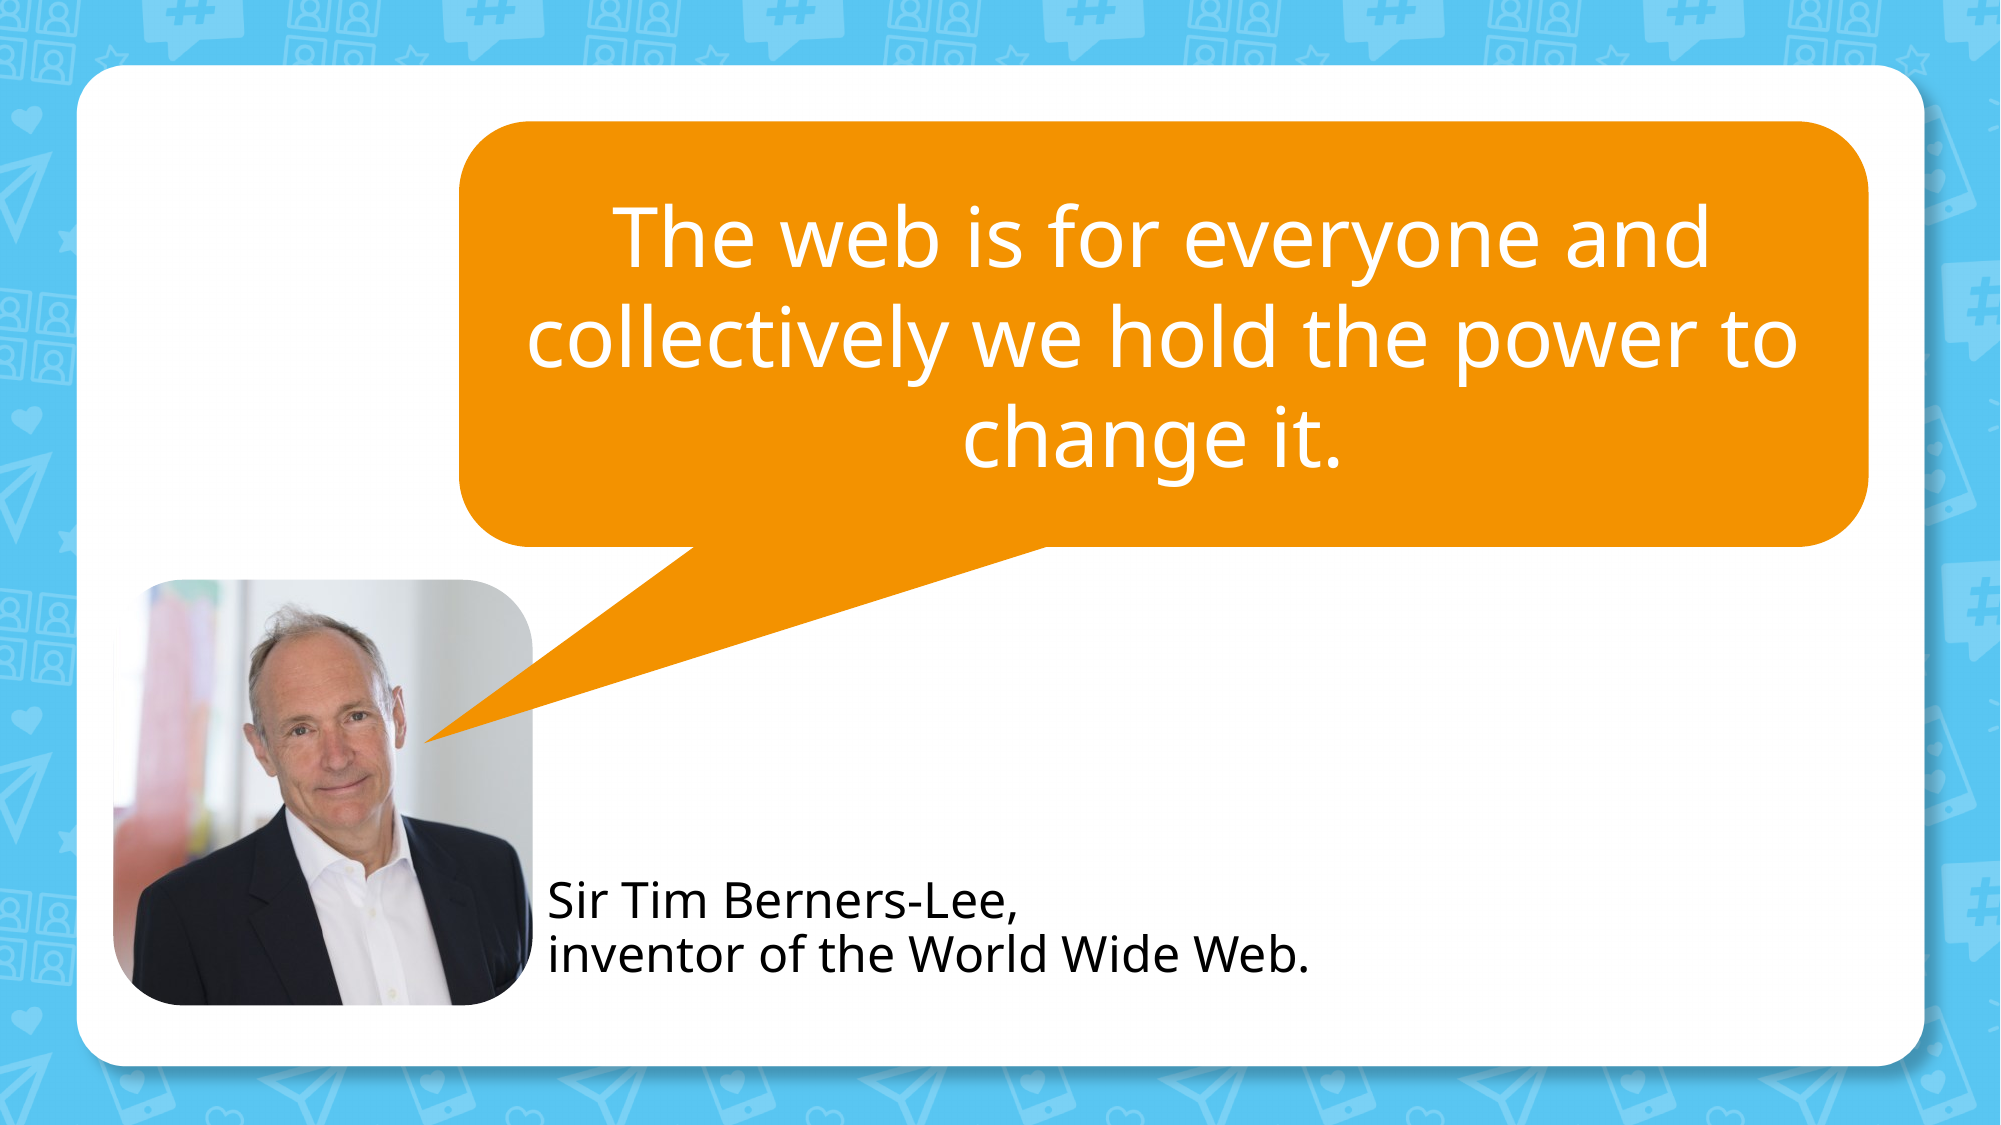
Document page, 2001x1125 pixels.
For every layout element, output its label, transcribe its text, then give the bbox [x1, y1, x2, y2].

picture [0, 0, 2001, 1125]
text_box The web is for everyone and collectively we hold the power to change it. [458, 120, 1870, 710]
title Sir Tim Berners-Lee, inventor of the World Wide Web. [532, 820, 1367, 1039]
